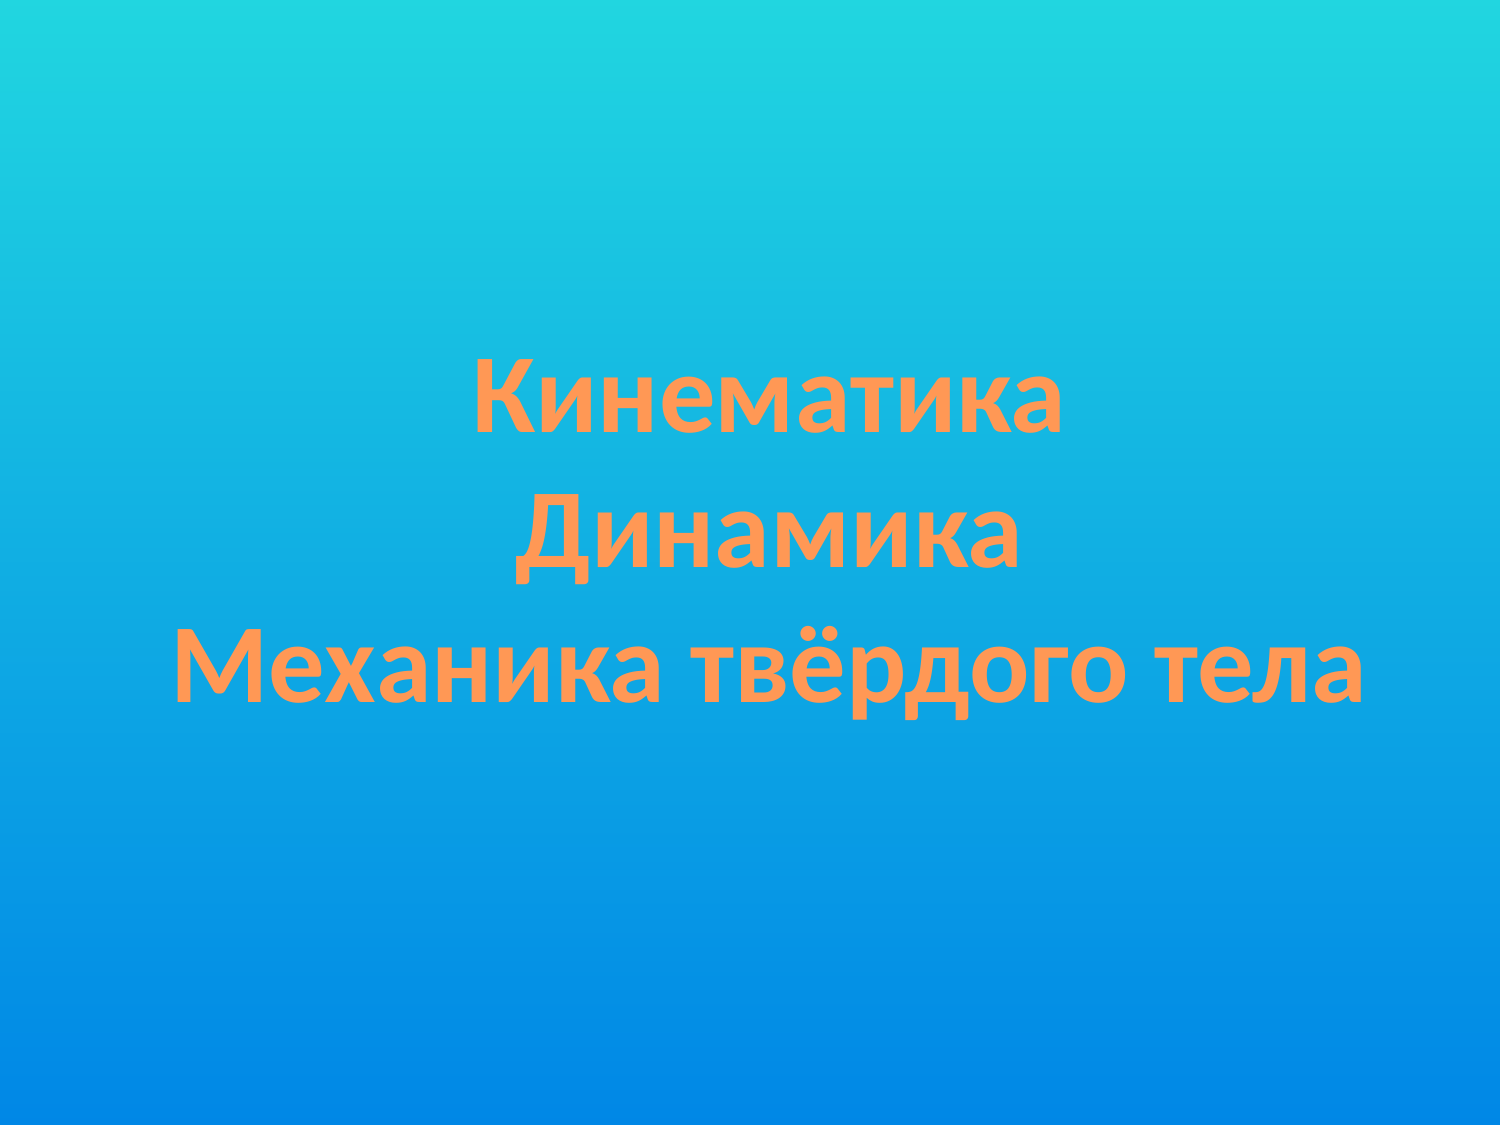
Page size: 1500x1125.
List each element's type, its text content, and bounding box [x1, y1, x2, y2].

text_box Кинематика Динамика Механика твёрдого тела [149, 312, 1389, 733]
